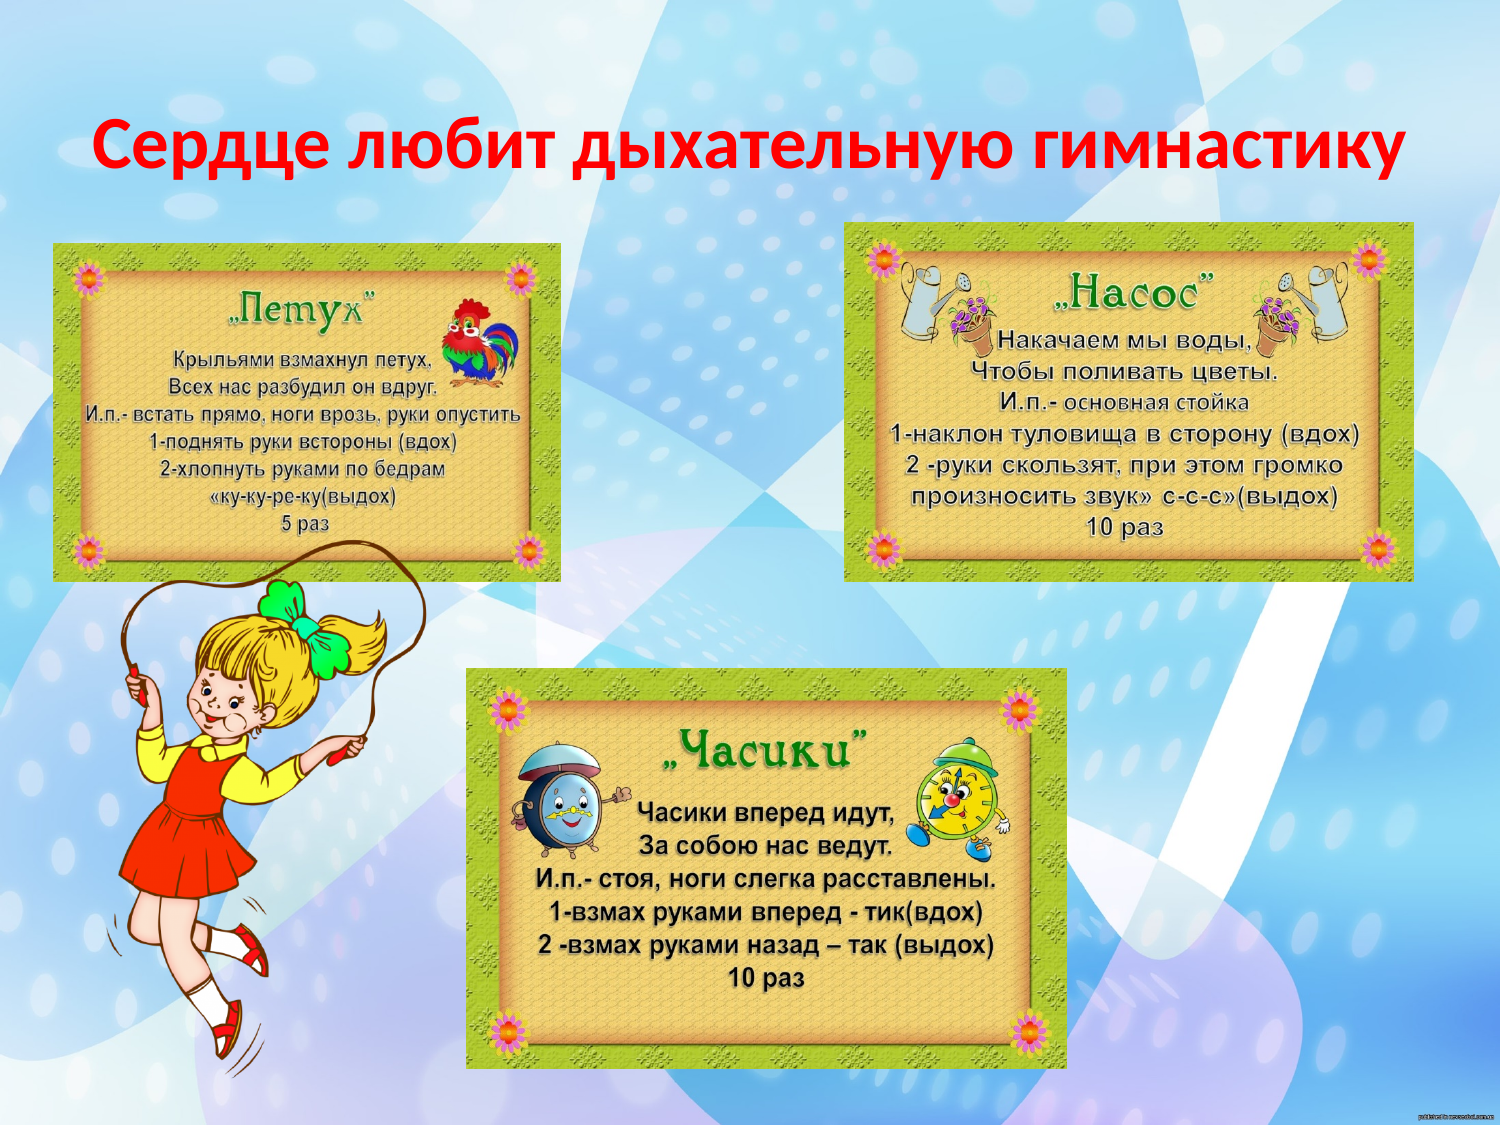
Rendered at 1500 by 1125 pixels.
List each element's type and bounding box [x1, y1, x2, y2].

picture [844, 222, 1414, 582]
list [0, 0, 1500, 1125]
picture [41, 243, 1067, 1090]
